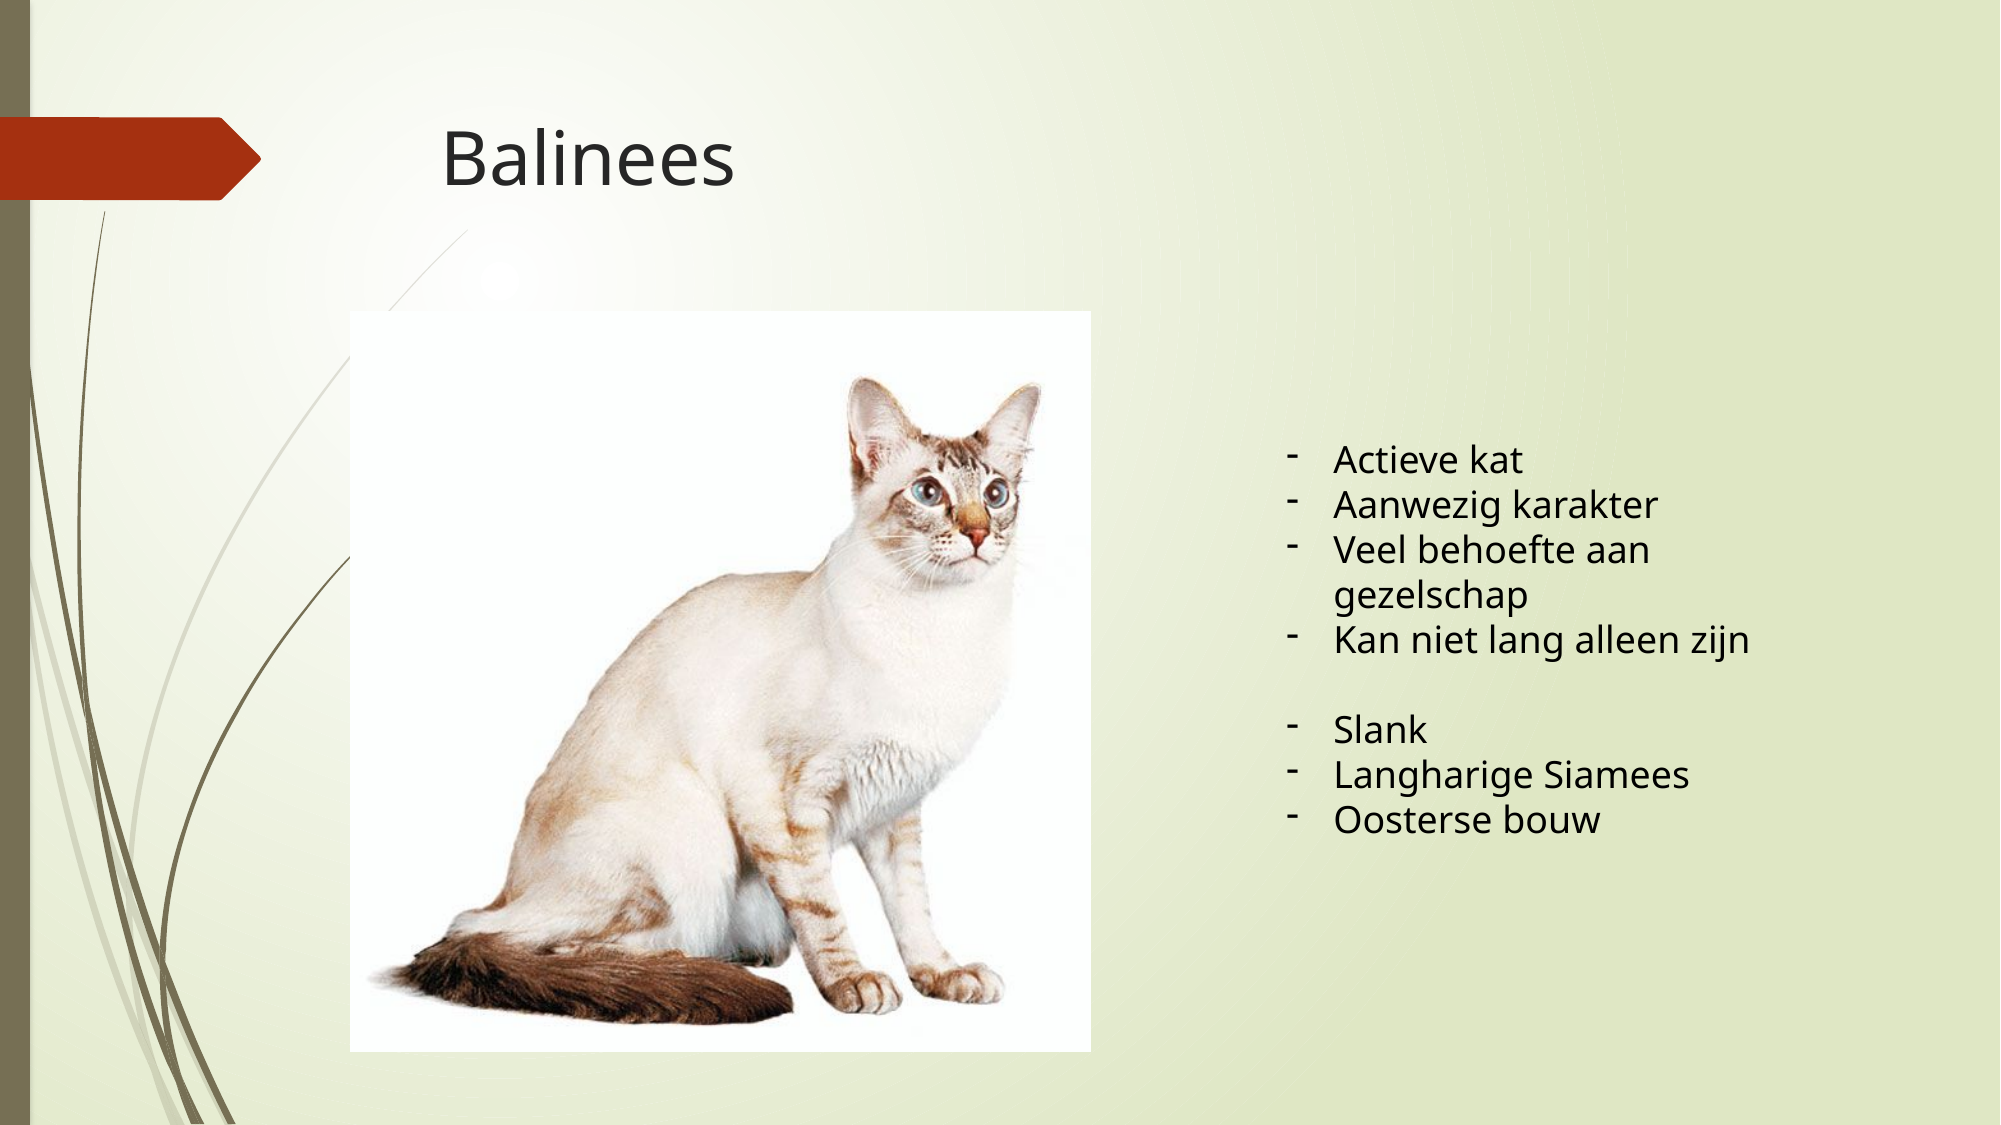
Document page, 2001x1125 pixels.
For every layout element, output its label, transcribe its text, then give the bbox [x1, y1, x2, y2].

text_box Actieve kat Aanwezig karakter Veel behoefte aan gezelschap Kan niet lang alleen zijn Slank Langharige Siamees Oosterse bouw [1271, 428, 1847, 894]
picture [349, 311, 1091, 1053]
title Balinees [425, 102, 1888, 313]
